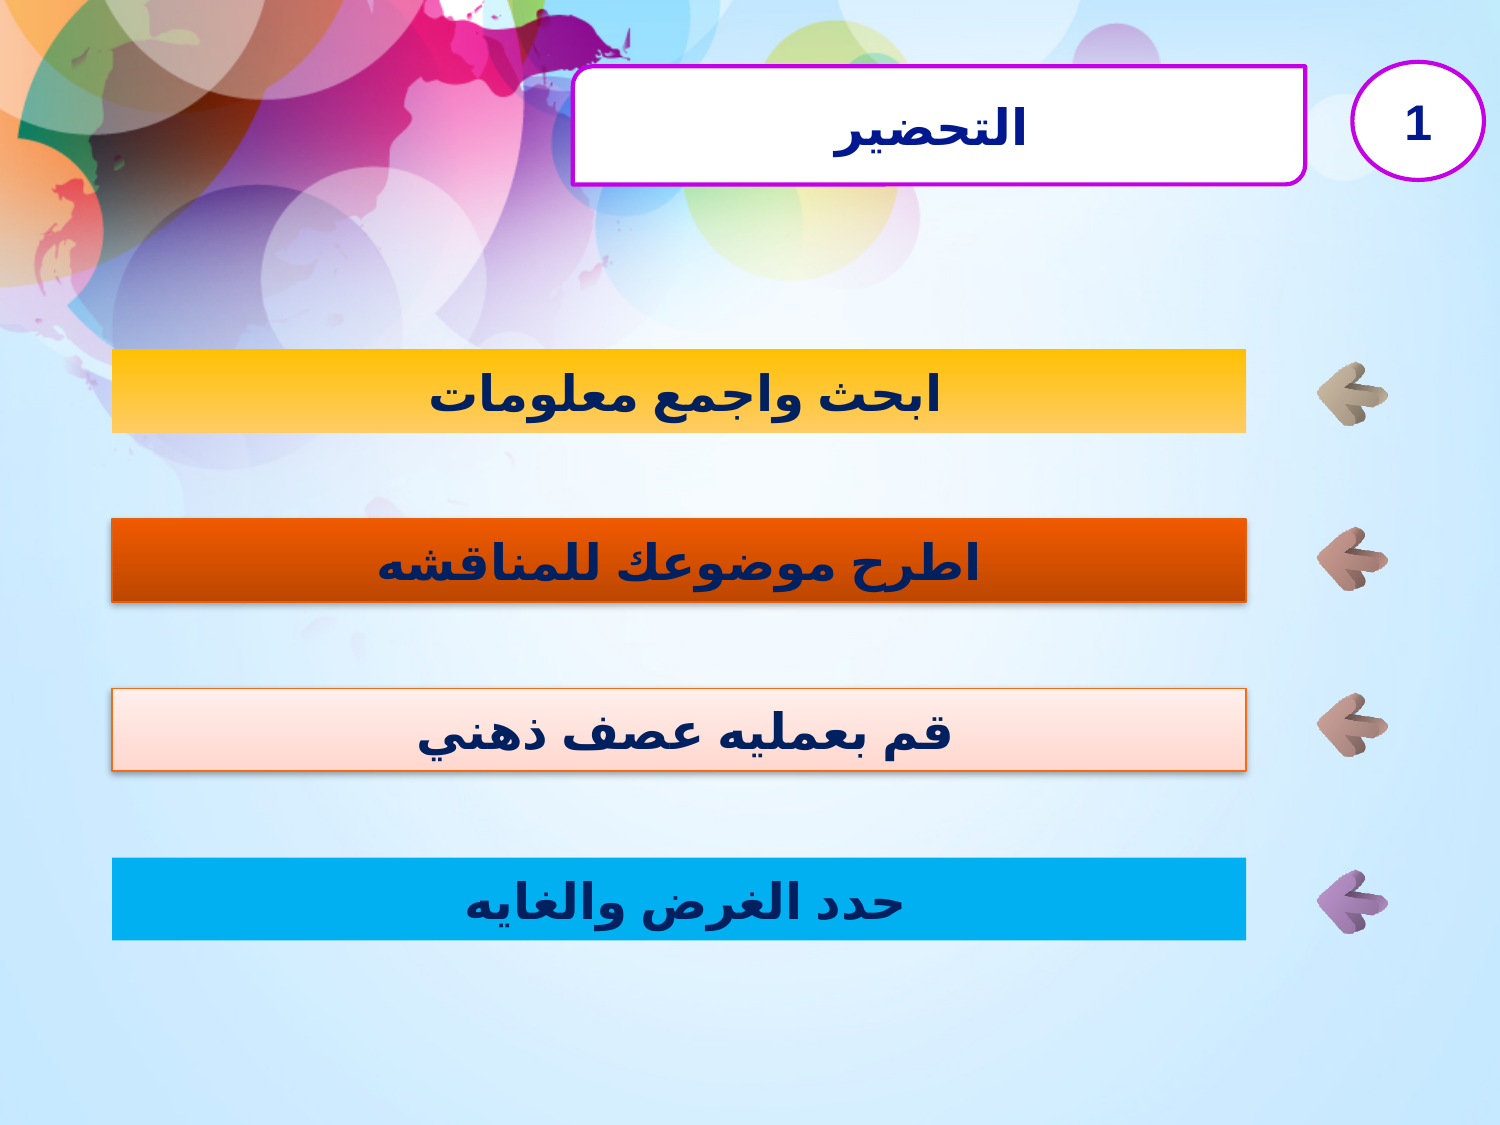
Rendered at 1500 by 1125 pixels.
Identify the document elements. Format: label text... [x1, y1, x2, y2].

text_box ابحث واجمع معلومات [112, 349, 1247, 433]
text_box اطرح موضوعك للمناقشه [111, 518, 1247, 603]
text_box 1 [1350, 59, 1487, 183]
text_box حدد الغرض والغايه [112, 857, 1247, 941]
text_box التحضير [570, 64, 1308, 187]
text_box قم بعمليه عصف ذهني [111, 688, 1247, 772]
picture [0, 0, 1500, 1125]
